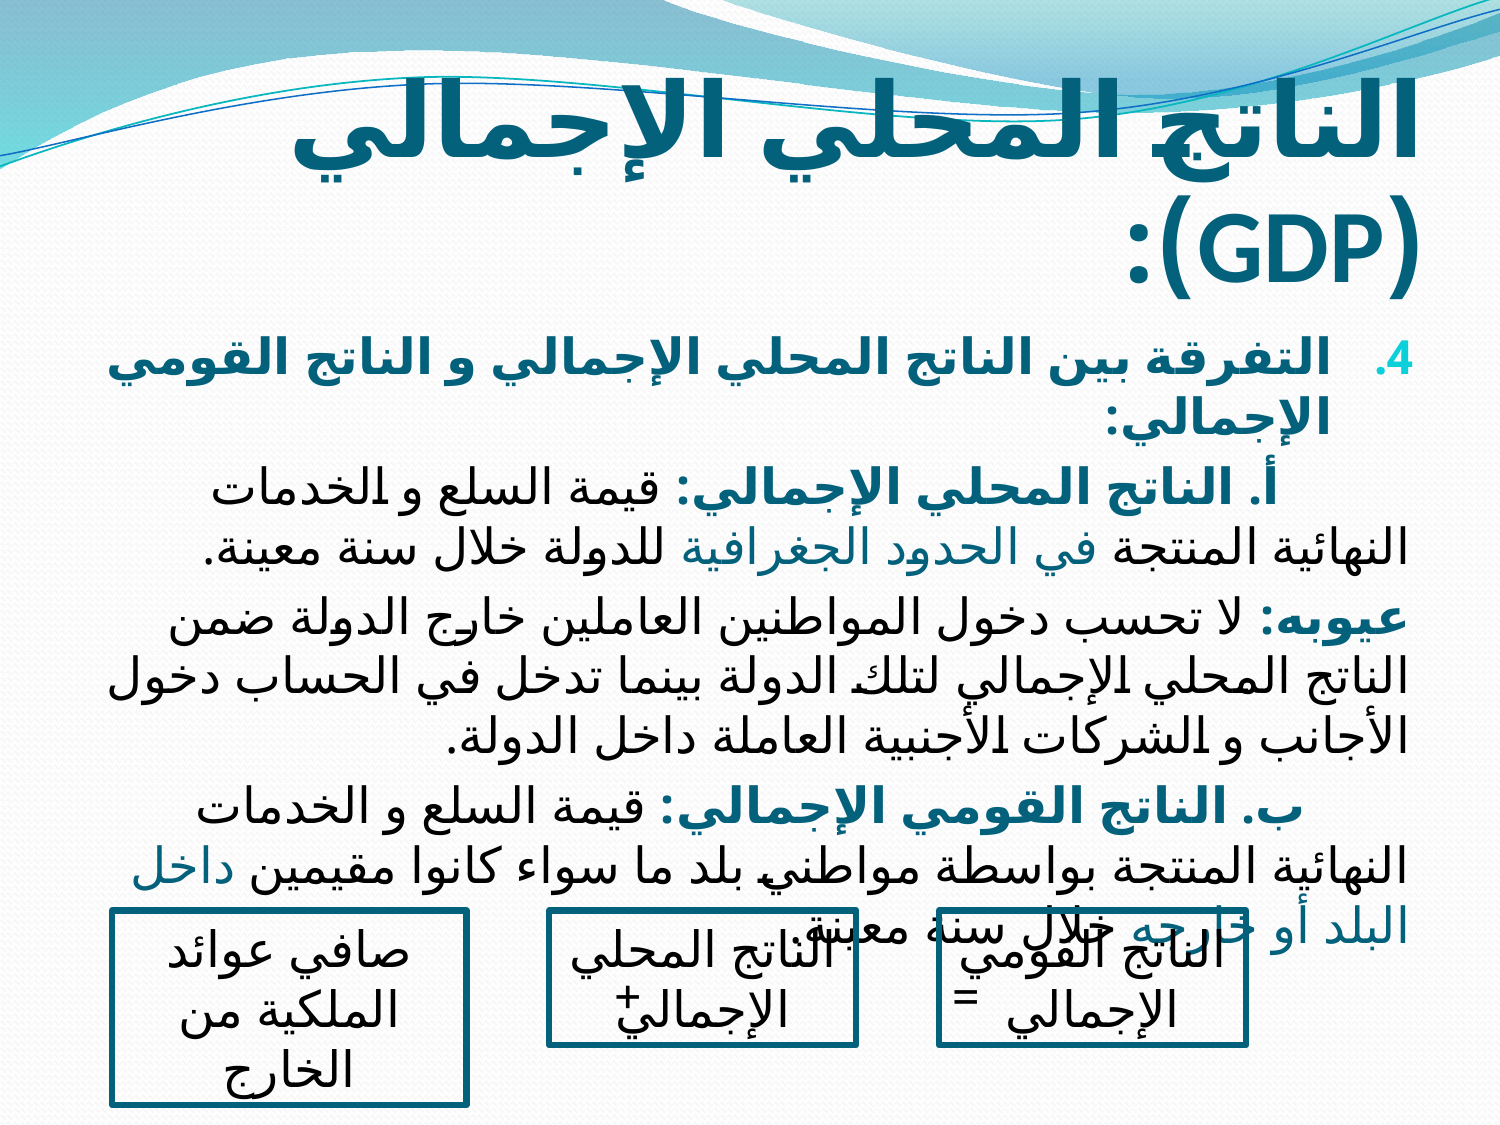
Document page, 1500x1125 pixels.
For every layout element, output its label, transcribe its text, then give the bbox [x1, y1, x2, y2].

text_box الناتج القومي الإجمالي [938, 910, 1247, 1046]
footer [467, 1042, 988, 1103]
title الناتج المحلي الإجمالي (GDP): [75, 115, 1425, 303]
text_box صافي عوائد الملكية من الخارج [112, 910, 467, 1106]
text_box الناتج المحلي الإجمالي [549, 910, 857, 1046]
list التفرقة بين الناتج المحلي الإجمالي و الناتج القومي الإجمالي: أ. الناتج المحلي الإجمالي: قيمة السلع و الخدمات النهائية المنتجة في الحدود الجغرافية للدولة خلال سنة معينة. عيوبه: لا تحسب دخول المواطنين العاملين خارج الدولة ضمن الناتج المحلي الإجمالي لتلك الدولة بينما تدخل في الحساب دخول الأجانب و الشركات الأجنبية العاملة داخل الدولة. ب. الناتج القومي الإجمالي: قيمة السلع و الخدمات النهائية المنتجة بواسطة مواطني بلد ما سواء كانوا مقيمين داخل البلد أو خارجه خلال سنة معينة. = + [75, 317, 1425, 1038]
